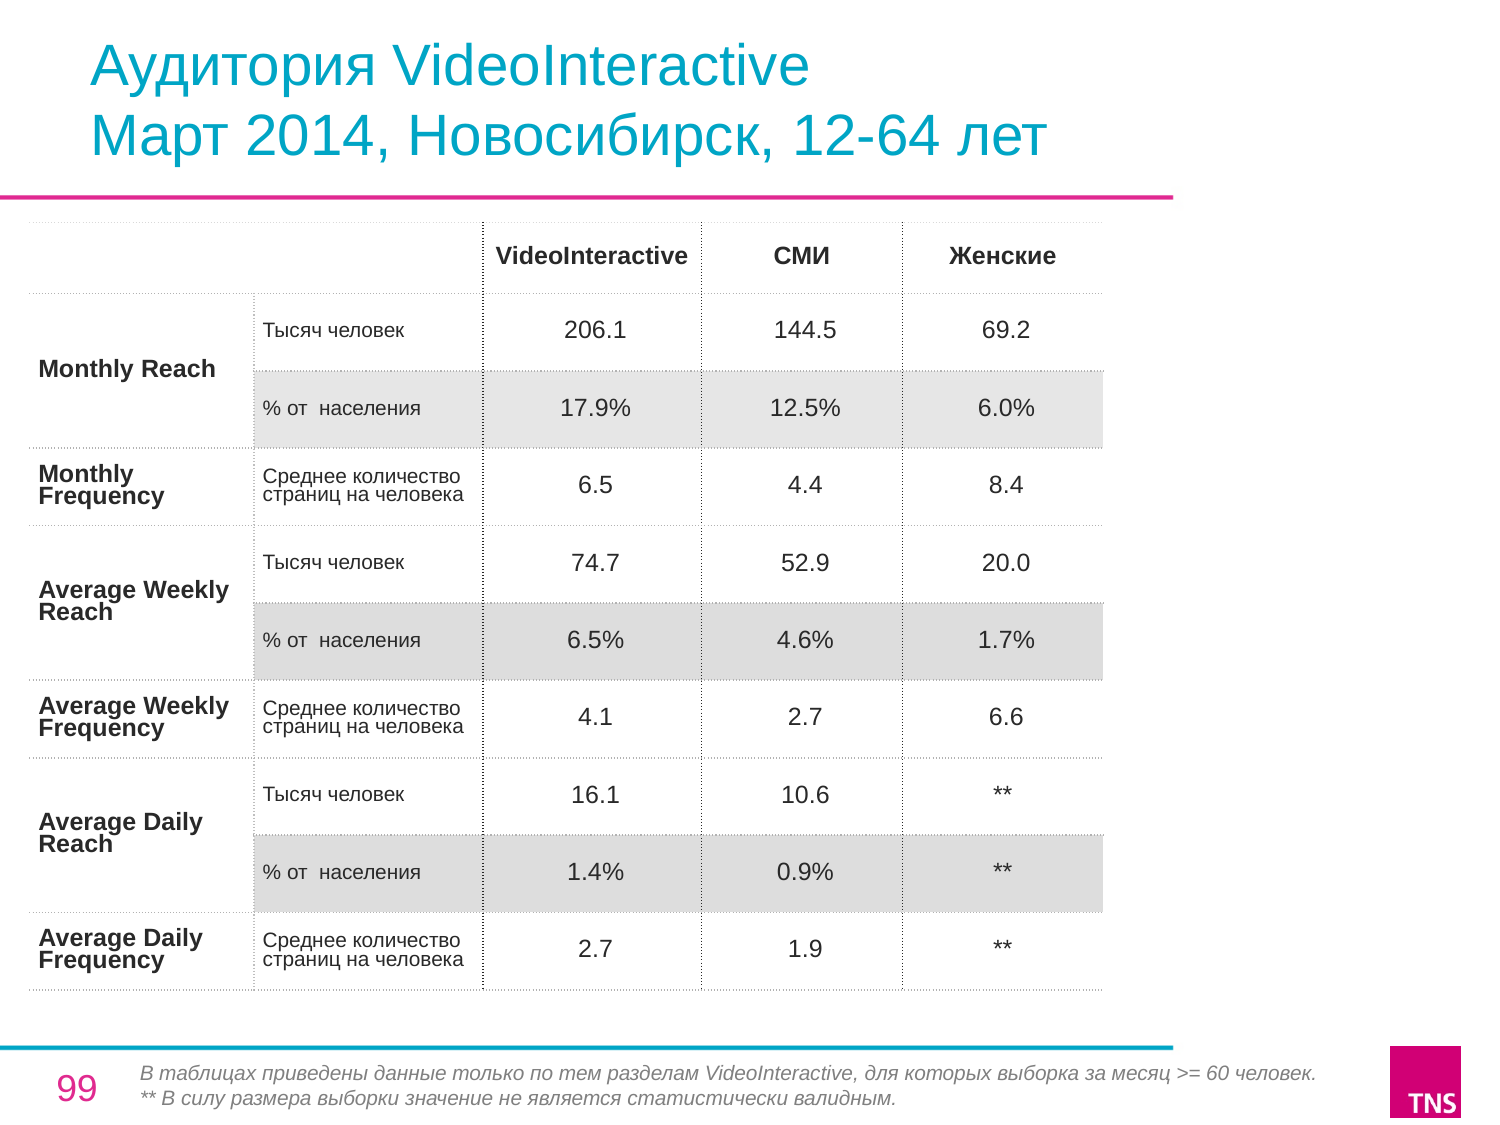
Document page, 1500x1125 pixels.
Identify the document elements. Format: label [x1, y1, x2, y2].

text_box [124, 1052, 1463, 1117]
title [74, 8, 1476, 187]
table_header [29, 223, 1103, 294]
table_cell [29, 294, 1103, 990]
slide_number [40, 1055, 392, 1125]
picture [0, 0, 1500, 1125]
